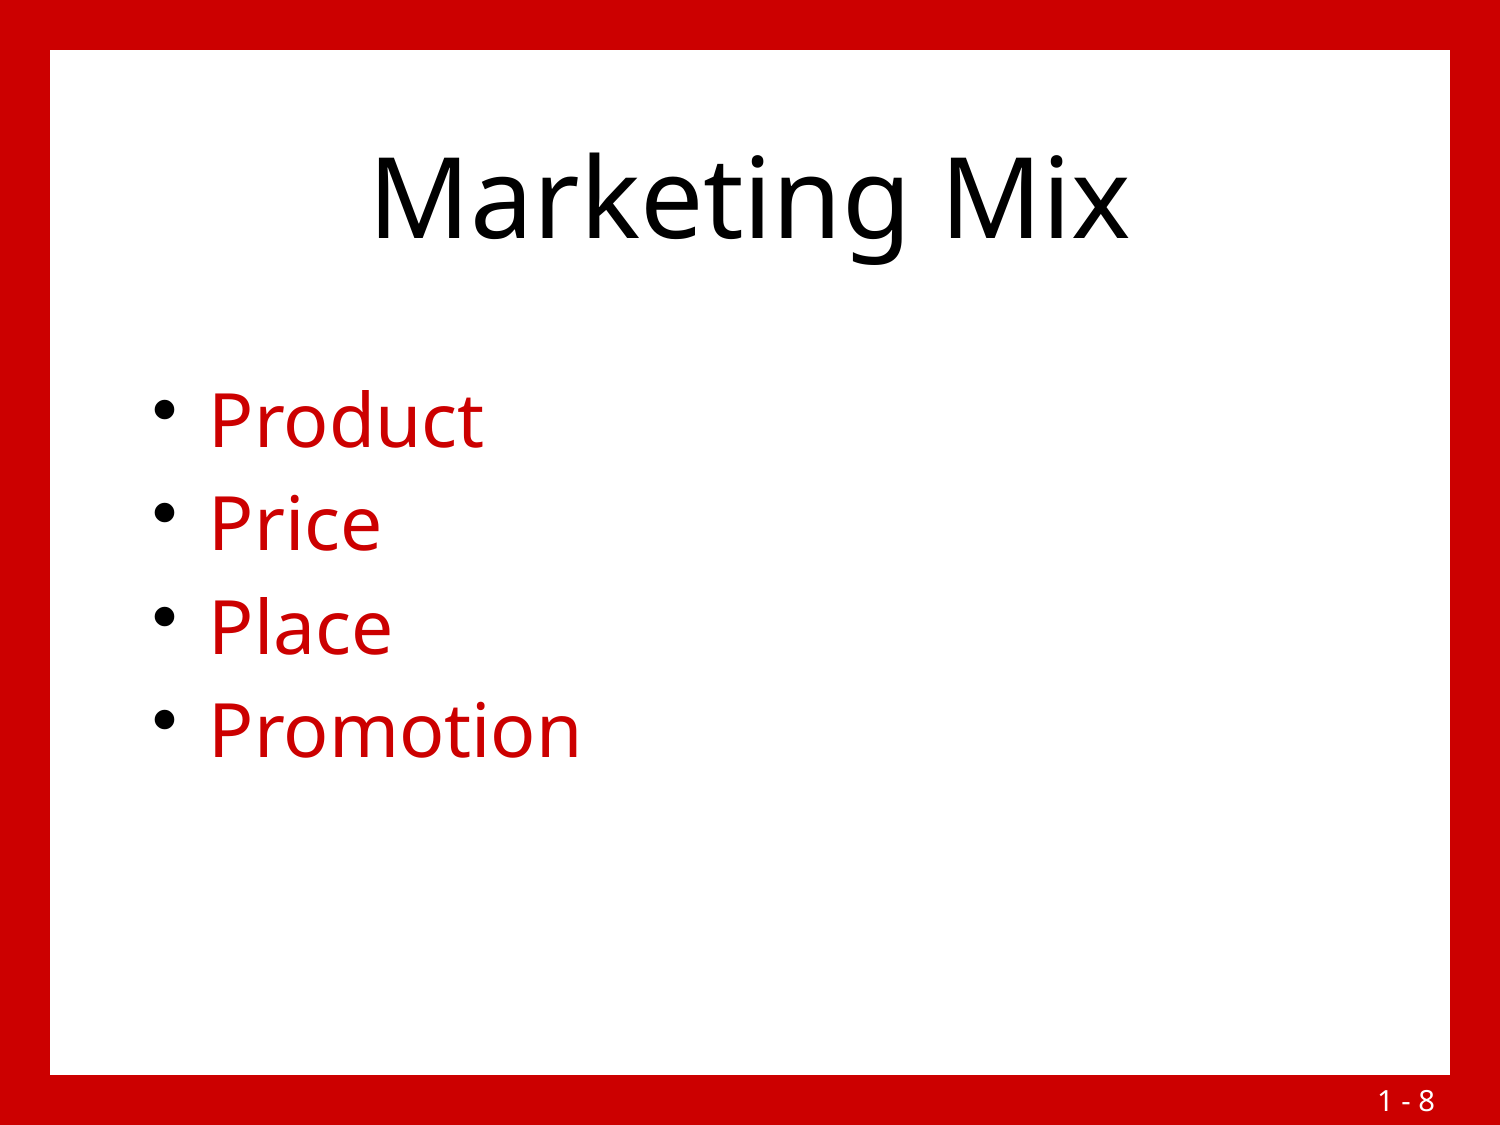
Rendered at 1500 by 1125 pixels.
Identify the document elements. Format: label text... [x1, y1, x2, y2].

list Product Price Place Promotion [137, 374, 1388, 1038]
title Marketing Mix [112, 99, 1388, 288]
slide_number 1 - 7 [1137, 1074, 1451, 1125]
